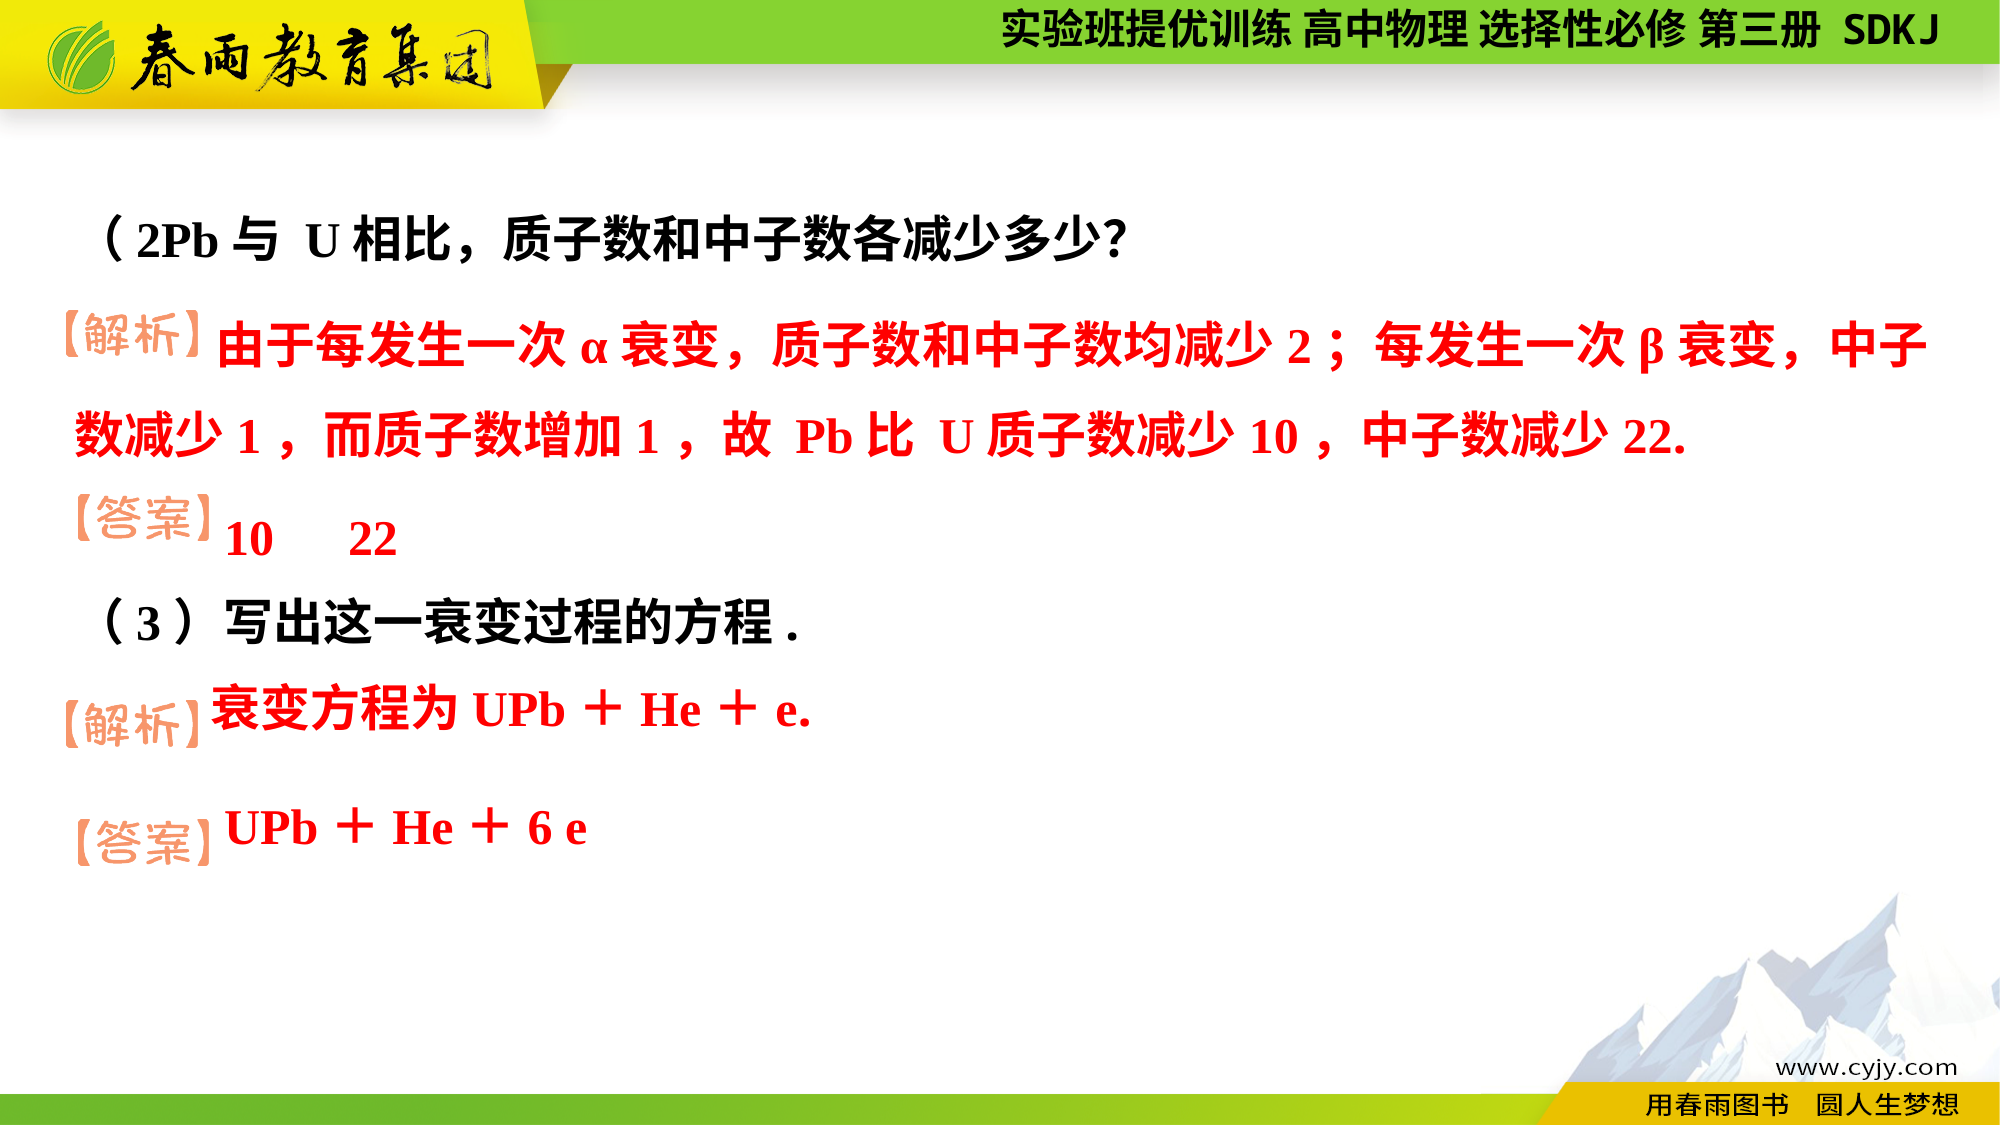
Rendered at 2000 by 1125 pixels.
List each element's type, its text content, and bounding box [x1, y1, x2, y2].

picture [0, 0, 2000, 1125]
text_box （3）写出这一衰变过程的方程. [59, 552, 1944, 658]
text_box 10 22 [59, 467, 1944, 552]
